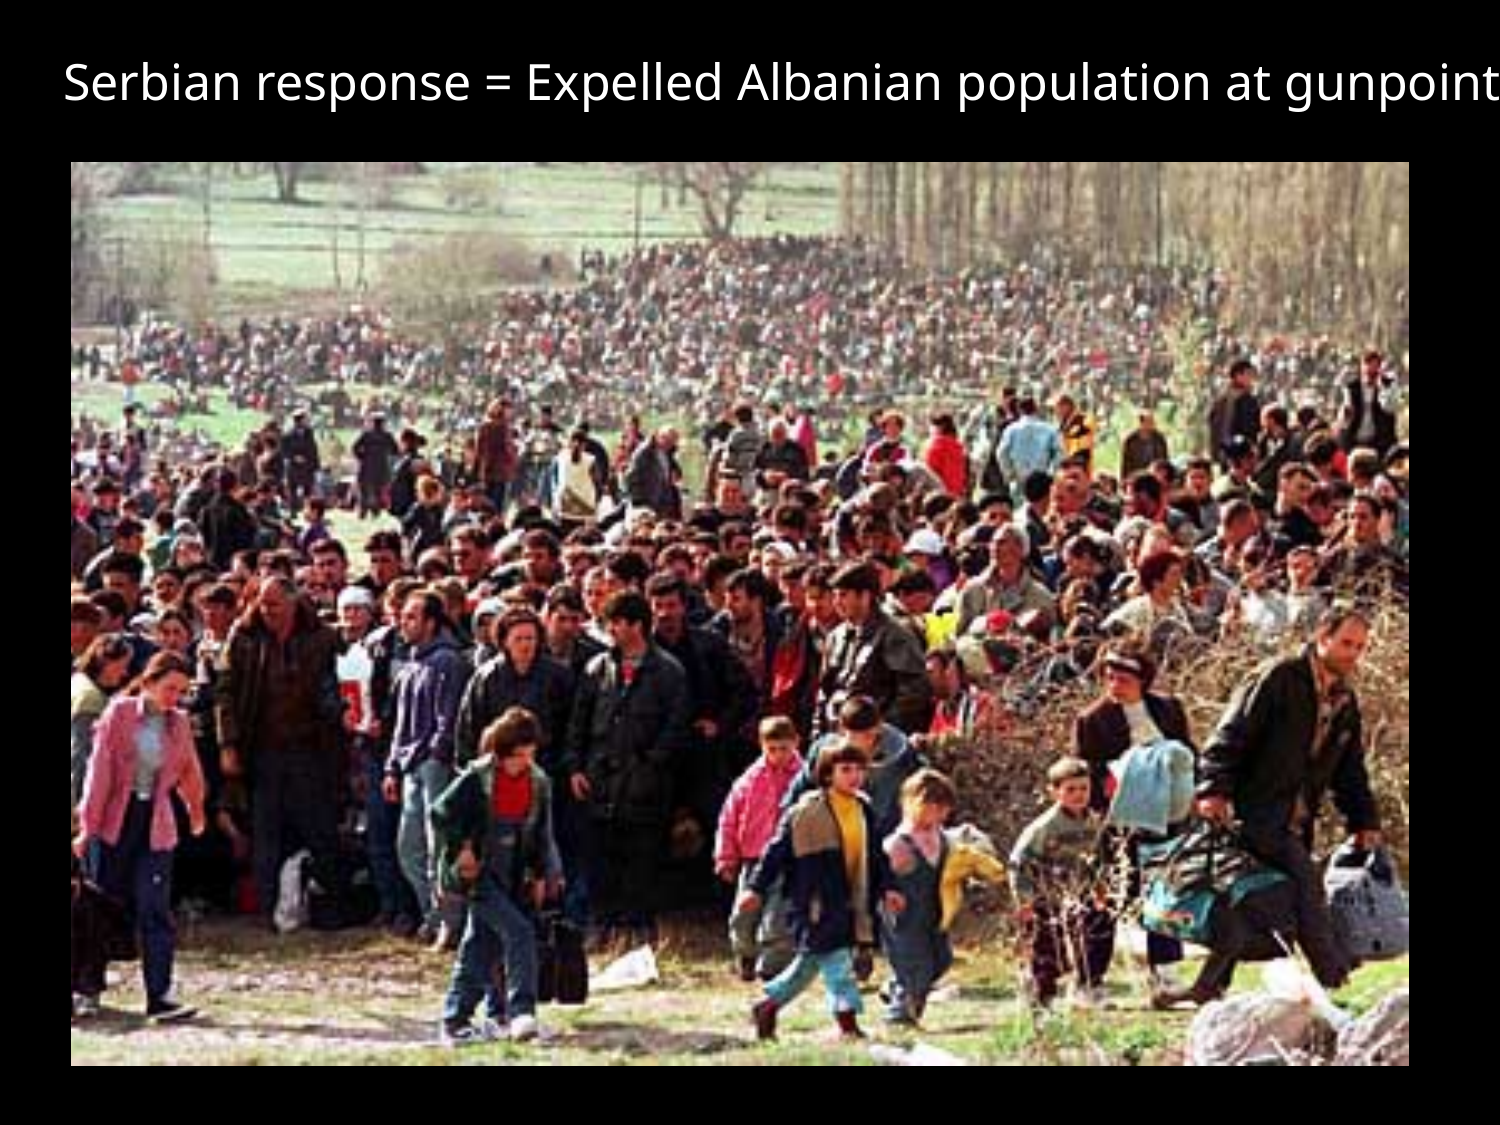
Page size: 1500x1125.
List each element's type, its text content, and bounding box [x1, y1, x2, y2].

text_box Serbian response = Expelled Albanian population at gunpoint [48, 42, 1308, 119]
picture [70, 162, 1409, 1066]
